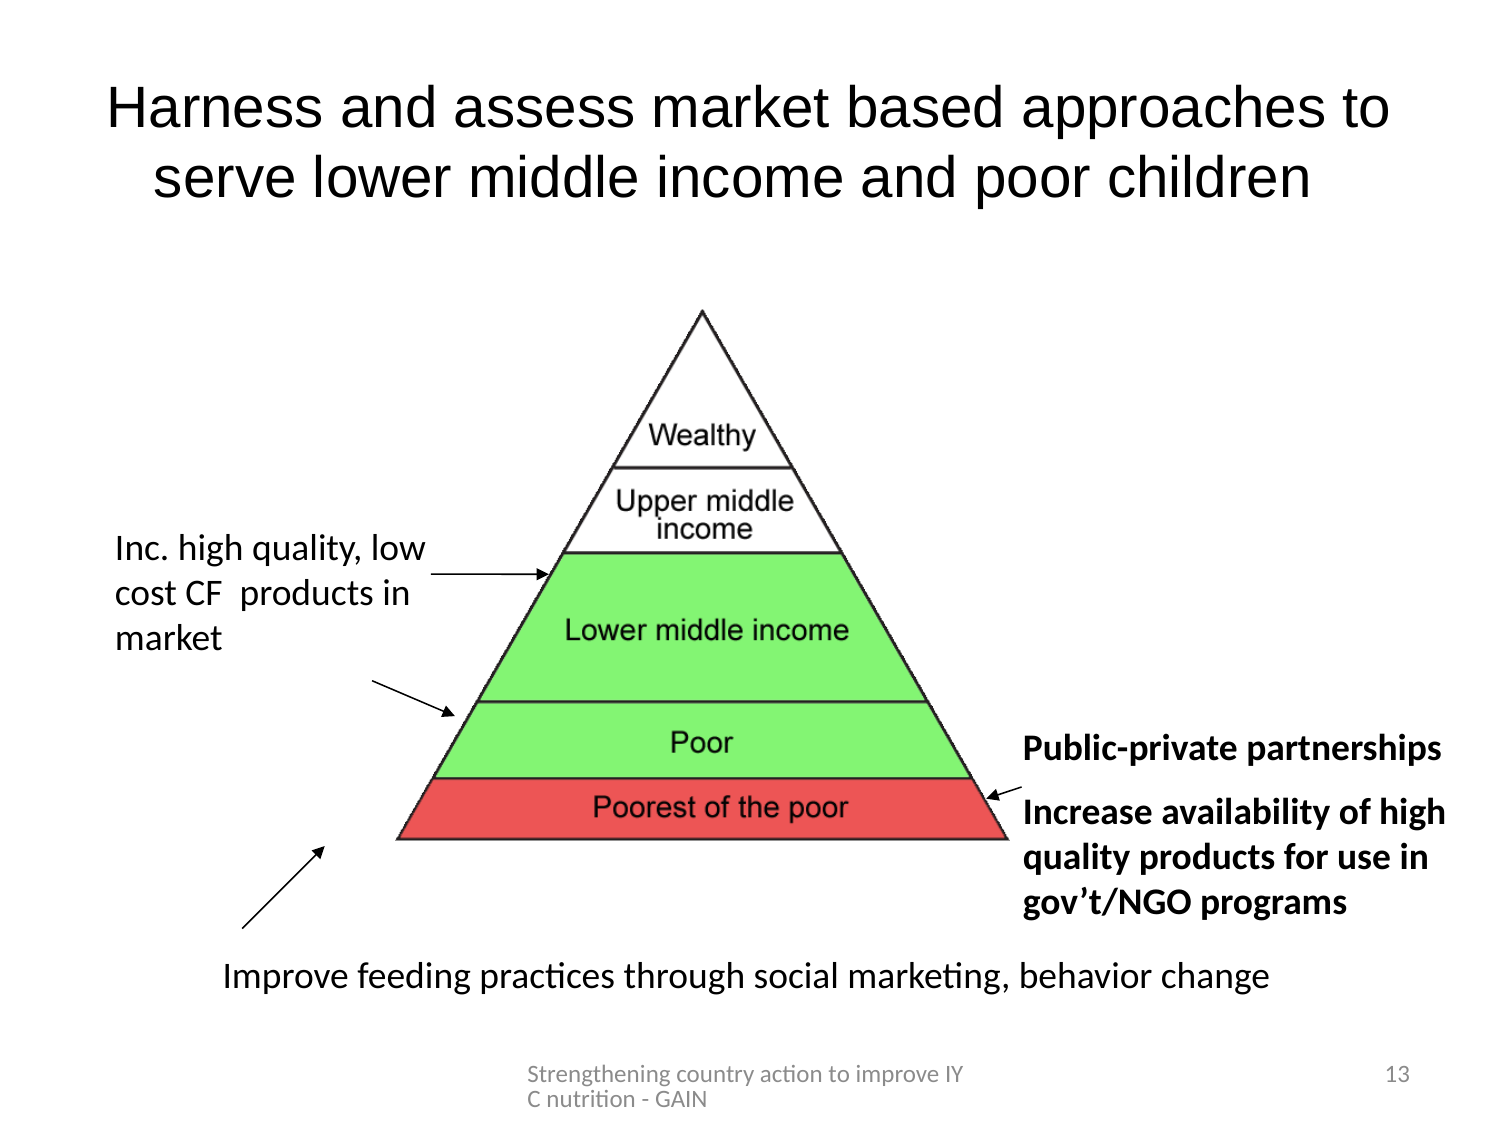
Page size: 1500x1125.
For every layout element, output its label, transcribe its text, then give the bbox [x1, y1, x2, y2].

text_box Inc. high quality, low cost CF products in market [100, 515, 390, 666]
footer Strengthening country action to improve IYC nutrition - GAIN [512, 1042, 988, 1103]
slide_number 13 [1074, 1042, 1425, 1103]
text_box Improve feeding practices through social marketing, behavior change [207, 943, 1296, 1004]
text_box Public-private partnerships Increase availability of high quality products for use in gov’t/NGO programs [1008, 715, 1499, 994]
picture [395, 266, 1010, 882]
title Harness and assess market based approaches to serve lower middle income and poor children [75, 45, 1425, 233]
text_box [242, 846, 325, 929]
